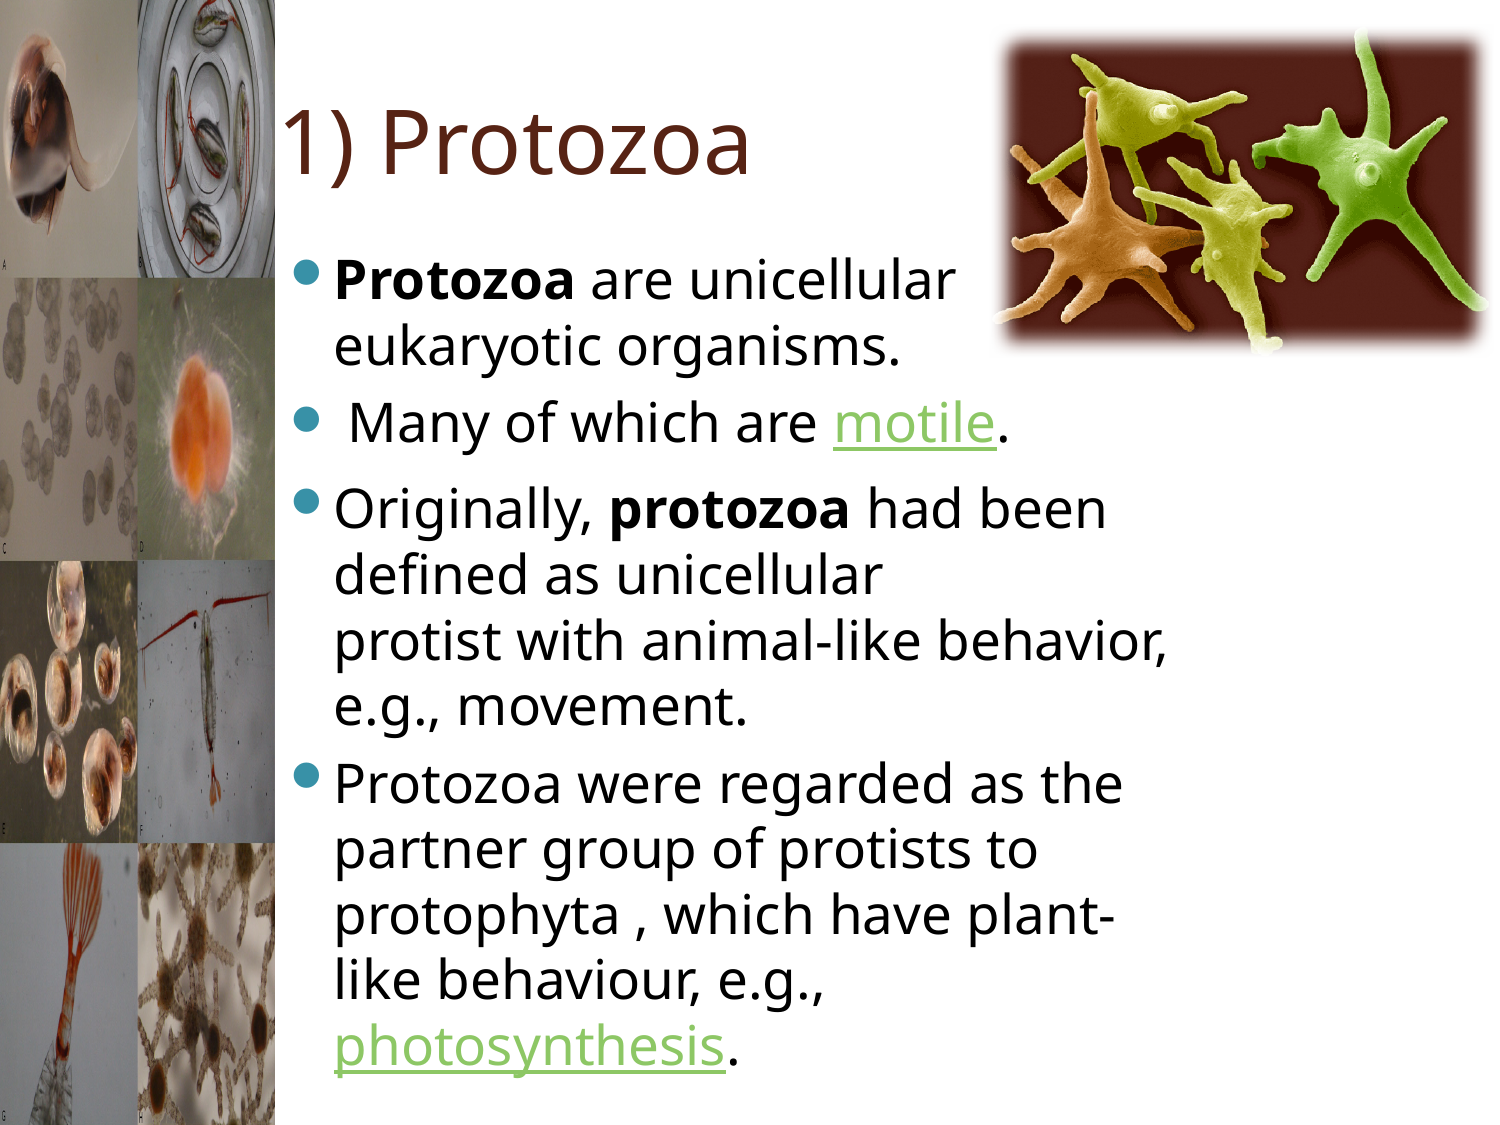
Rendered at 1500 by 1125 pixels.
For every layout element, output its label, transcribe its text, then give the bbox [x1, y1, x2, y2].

picture [0, 0, 276, 1125]
picture [989, 24, 1495, 359]
title 1) Protozoa [283, 45, 982, 233]
list Protozoa are unicellular eukaryotic organisms. Many of which are motile. Originally, protozoa had been defined as unicellular protist with animal-like behavior, e.g., movement. Protozoa were regarded as the partner group of protists to protophyta , which have plant-like behaviour, e.g., photosynthesis. [283, 237, 1188, 1100]
